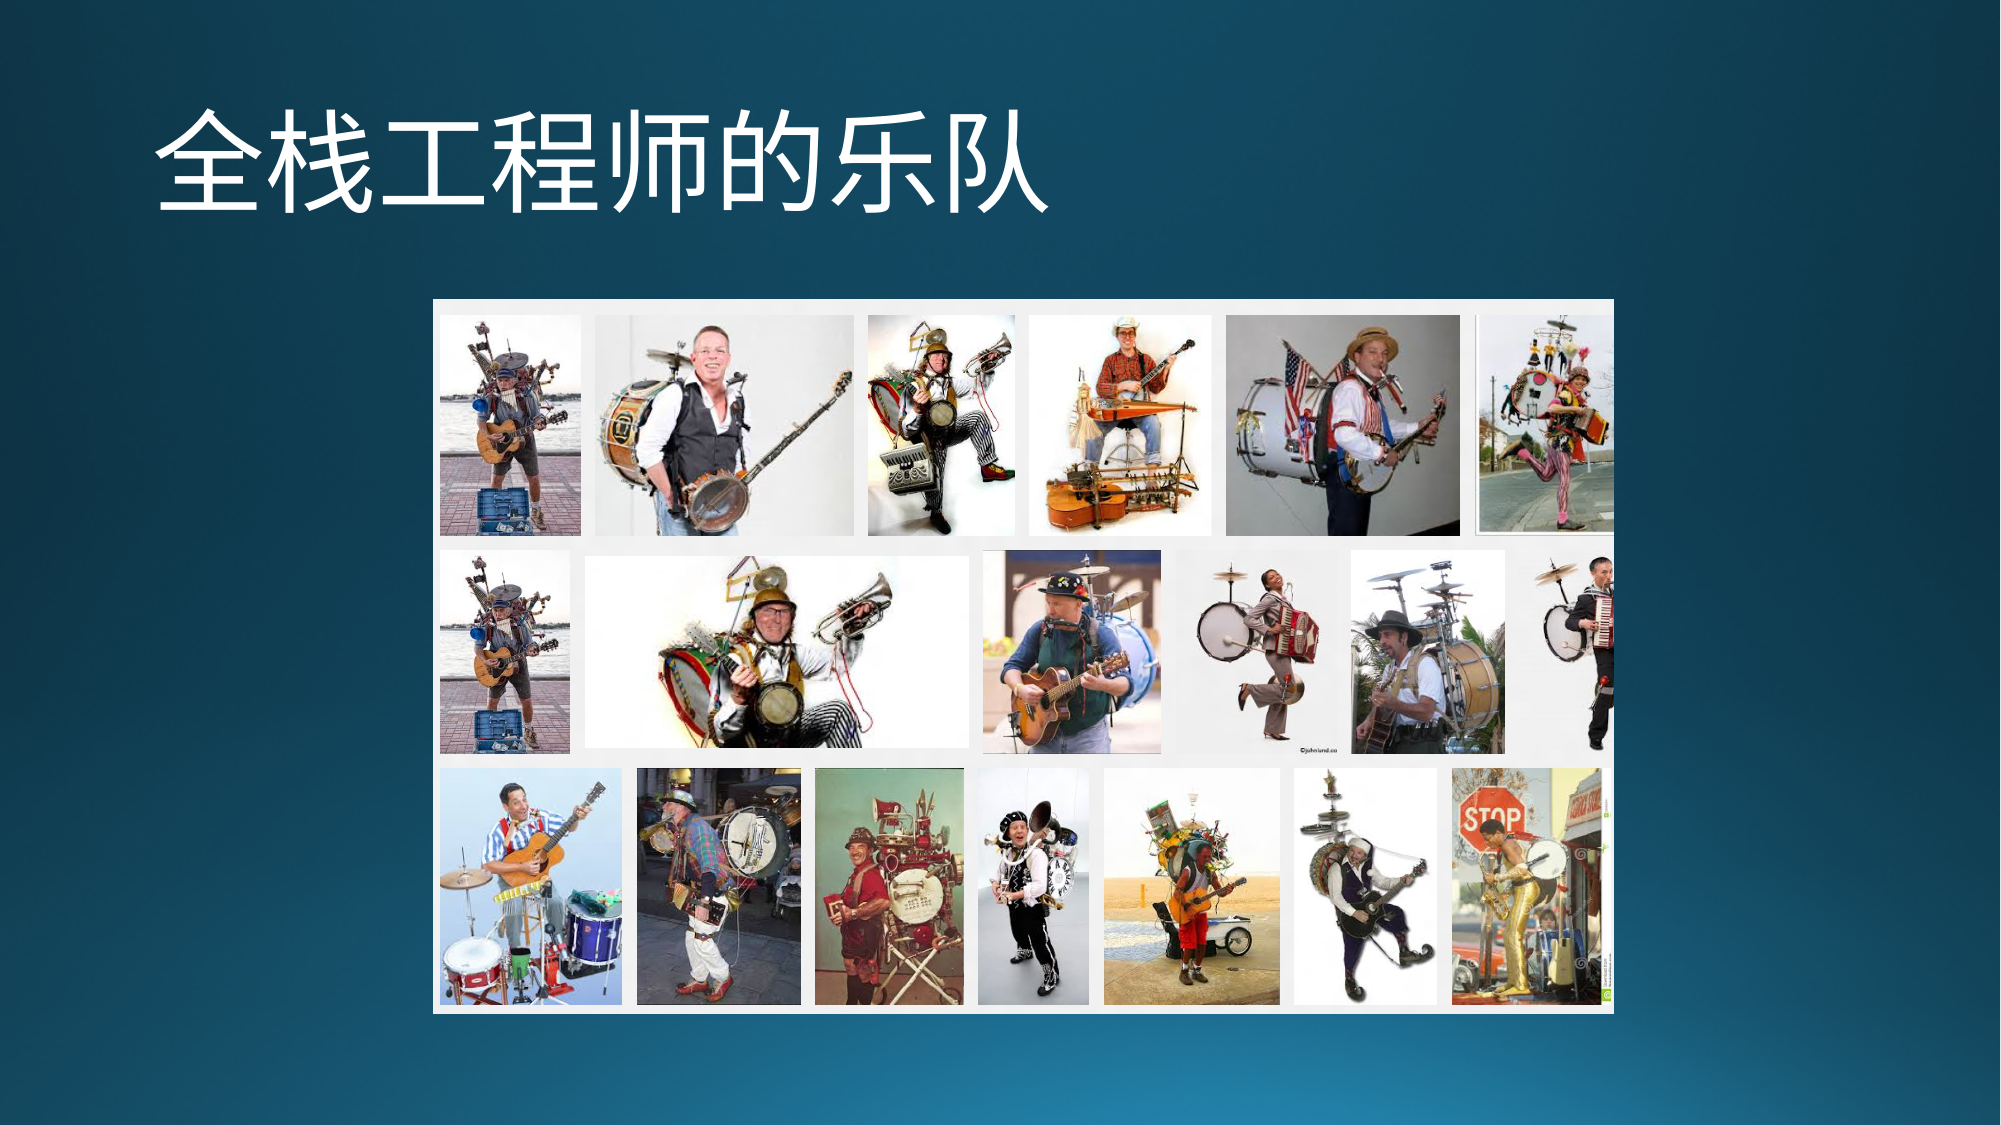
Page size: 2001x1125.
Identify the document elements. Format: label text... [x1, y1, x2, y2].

title 全栈工程师的乐队 [137, 59, 1863, 278]
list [433, 299, 1614, 1014]
picture [0, 0, 2001, 1125]
